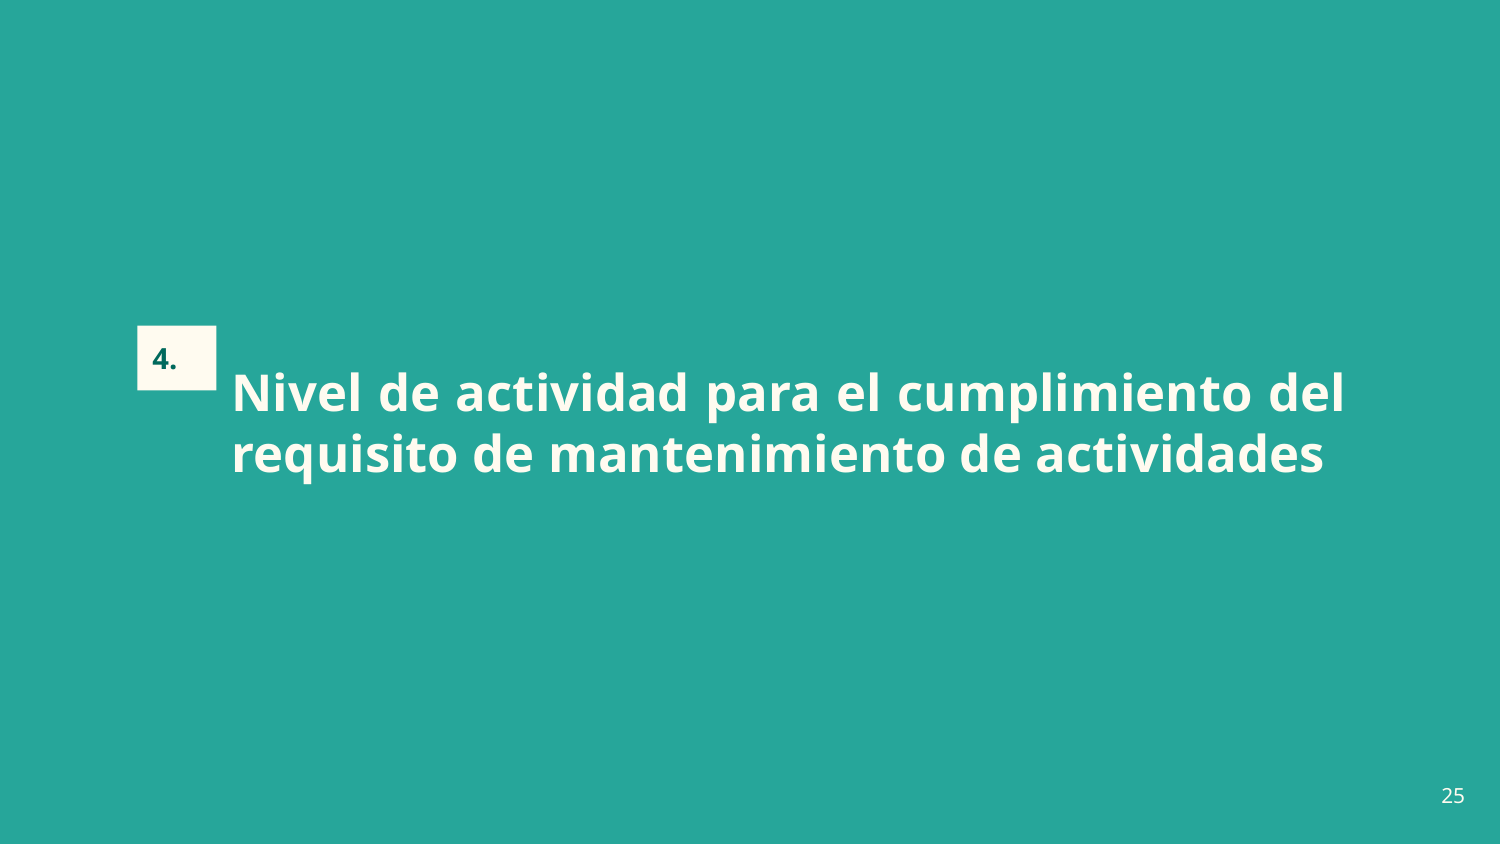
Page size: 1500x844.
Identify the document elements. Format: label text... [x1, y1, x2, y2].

text_box 4. [137, 325, 217, 391]
title Nivel de actividad para el cumplimiento del requisito de mantenimiento de actividades [216, 316, 1363, 528]
slide_number ‹#› [1389, 764, 1480, 830]
